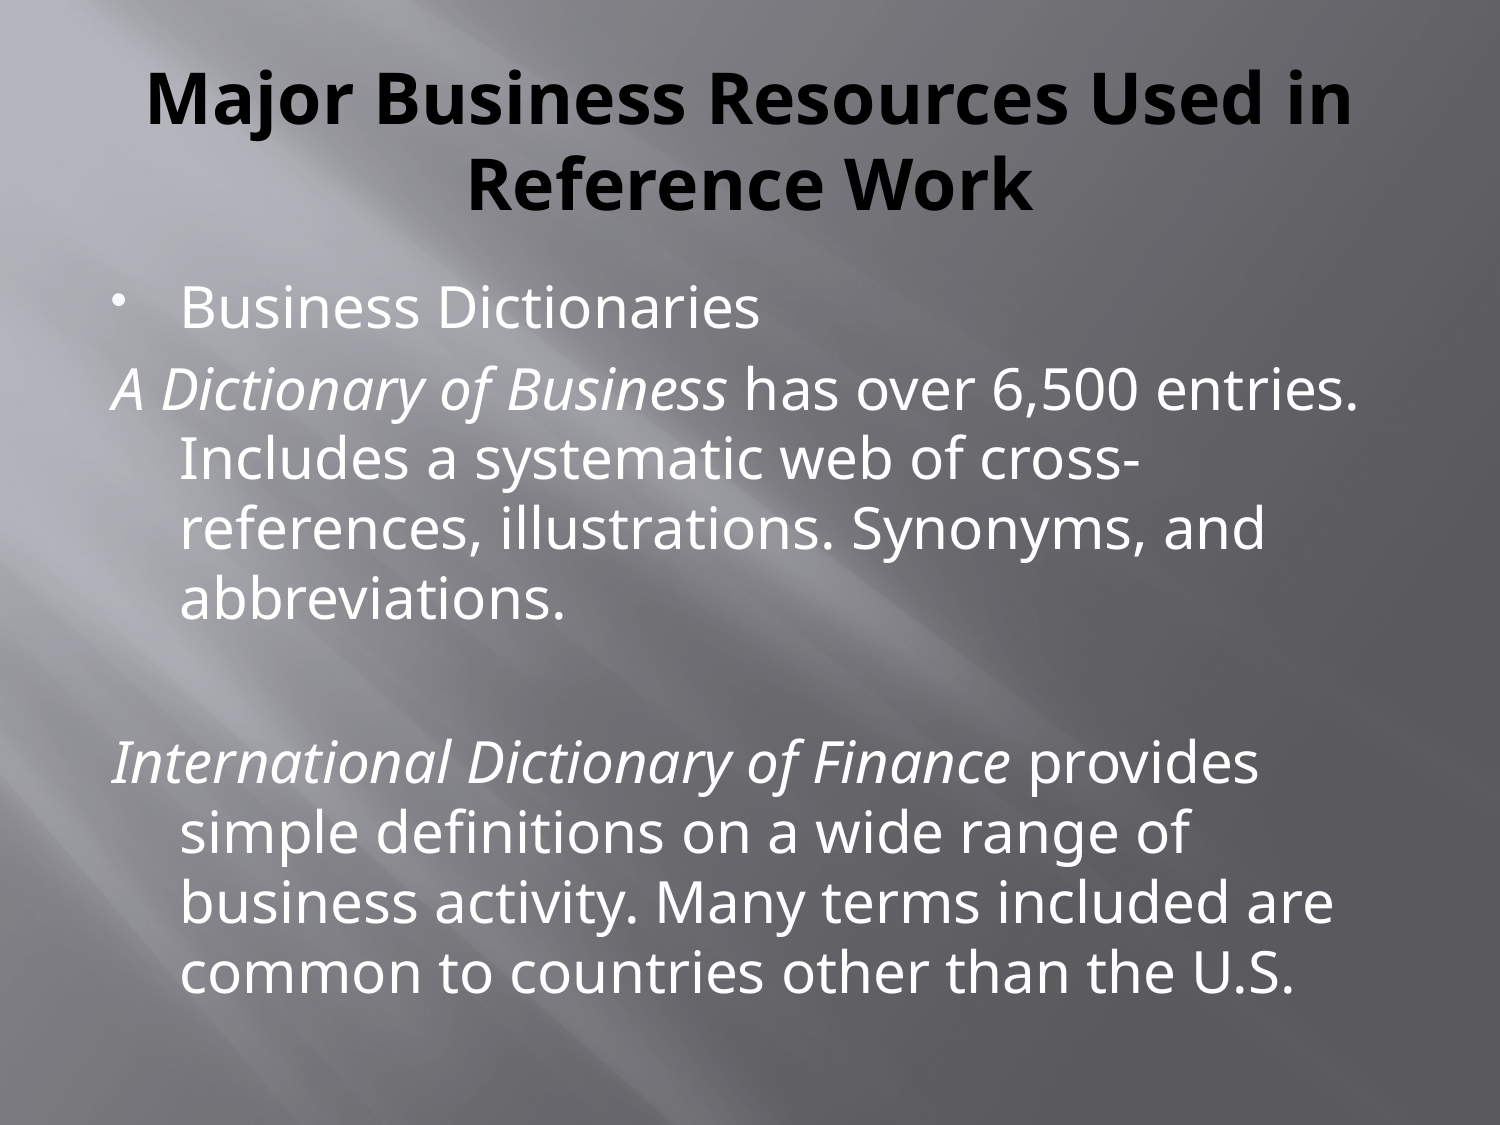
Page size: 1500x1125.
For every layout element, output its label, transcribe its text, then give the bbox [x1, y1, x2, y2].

list Business Dictionaries A Dictionary of Business has over 6,500 entries. Includes a systematic web of cross-references, illustrations. Synonyms, and abbreviations. International Dictionary of Finance provides simple definitions on a wide range of business activity. Many terms included are common to countries other than the U.S. [75, 262, 1425, 1035]
title Major Business Resources Used in Reference Work [75, 45, 1425, 233]
